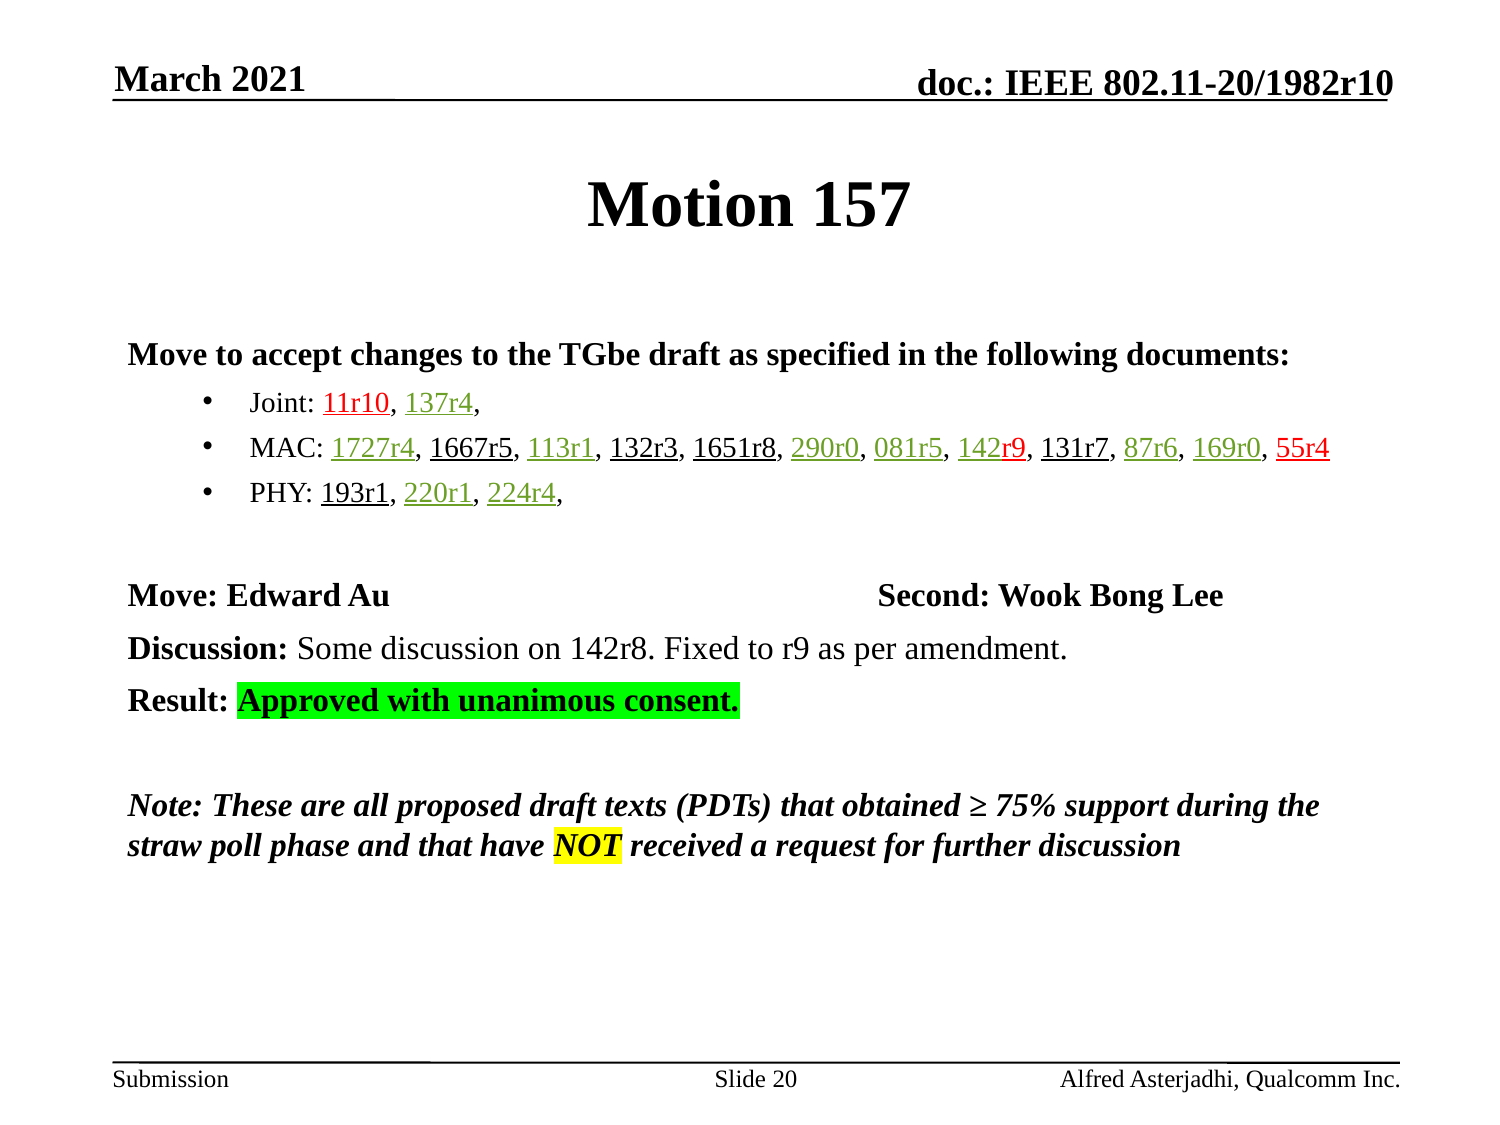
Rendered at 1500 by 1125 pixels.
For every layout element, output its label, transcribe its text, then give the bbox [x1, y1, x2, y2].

title Motion 157 [112, 112, 1388, 288]
footer Alfred Asterjadhi, Qualcomm Inc. [878, 1061, 1402, 1093]
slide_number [114, 54, 423, 100]
list Move to accept changes to the TGbe draft as specified in the following documents: Joint: 11r10, 137r4, MAC: 1727r4, 1667r5, 113r1, 132r3, 1651r8, 290r0, 081r5, 142r9, 131r7, 87r6, 169r0, 55r4 PHY: 193r1, 220r1, 224r4, Move: Edward Au Second: Wook Bong Lee Discussion: Some discussion on 142r8. Fixed to r9 as per amendment. Result: Approved with unanimous consent. Note: These are all proposed draft texts (PDTs) that obtained ≥ 75% support during the straw poll phase and that have NOT received a request for further discussion [112, 324, 1388, 1000]
slide_number Slide 20 [712, 1061, 800, 1123]
